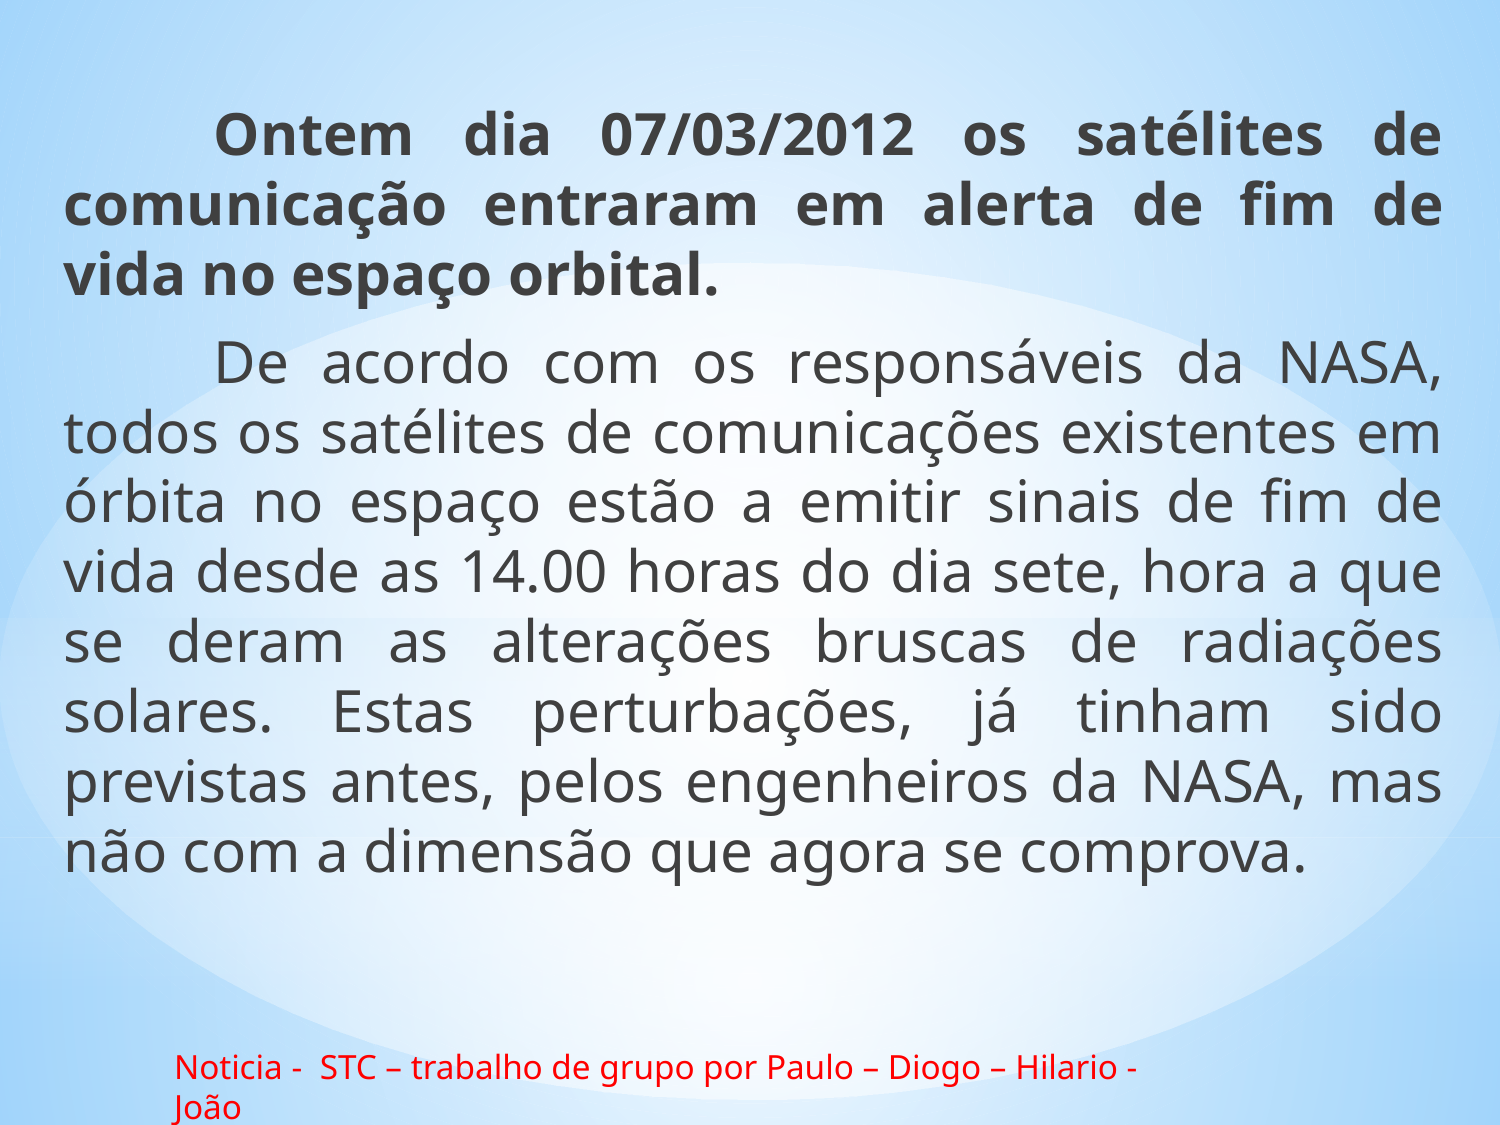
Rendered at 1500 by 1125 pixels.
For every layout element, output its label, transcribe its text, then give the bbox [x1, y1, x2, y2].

list Ontem dia 07/03/2012 os satélites de comunicação entraram em alerta de fim de vida no espaço orbital. De acordo com os responsáveis da NASA, todos os satélites de comunicações existentes em órbita no espaço estão a emitir sinais de fim de vida desde as 14.00 horas do dia sete, hora a que se deram as alterações bruscas de radiações solares. Estas perturbações, já tinham sido previstas antes, pelos engenheiros da NASA, mas não com a dimensão que agora se comprova. [41, 90, 1459, 1012]
text_box Noticia - STC – trabalho de grupo por Paulo – Diogo – Hilario - João [159, 1038, 1223, 1125]
